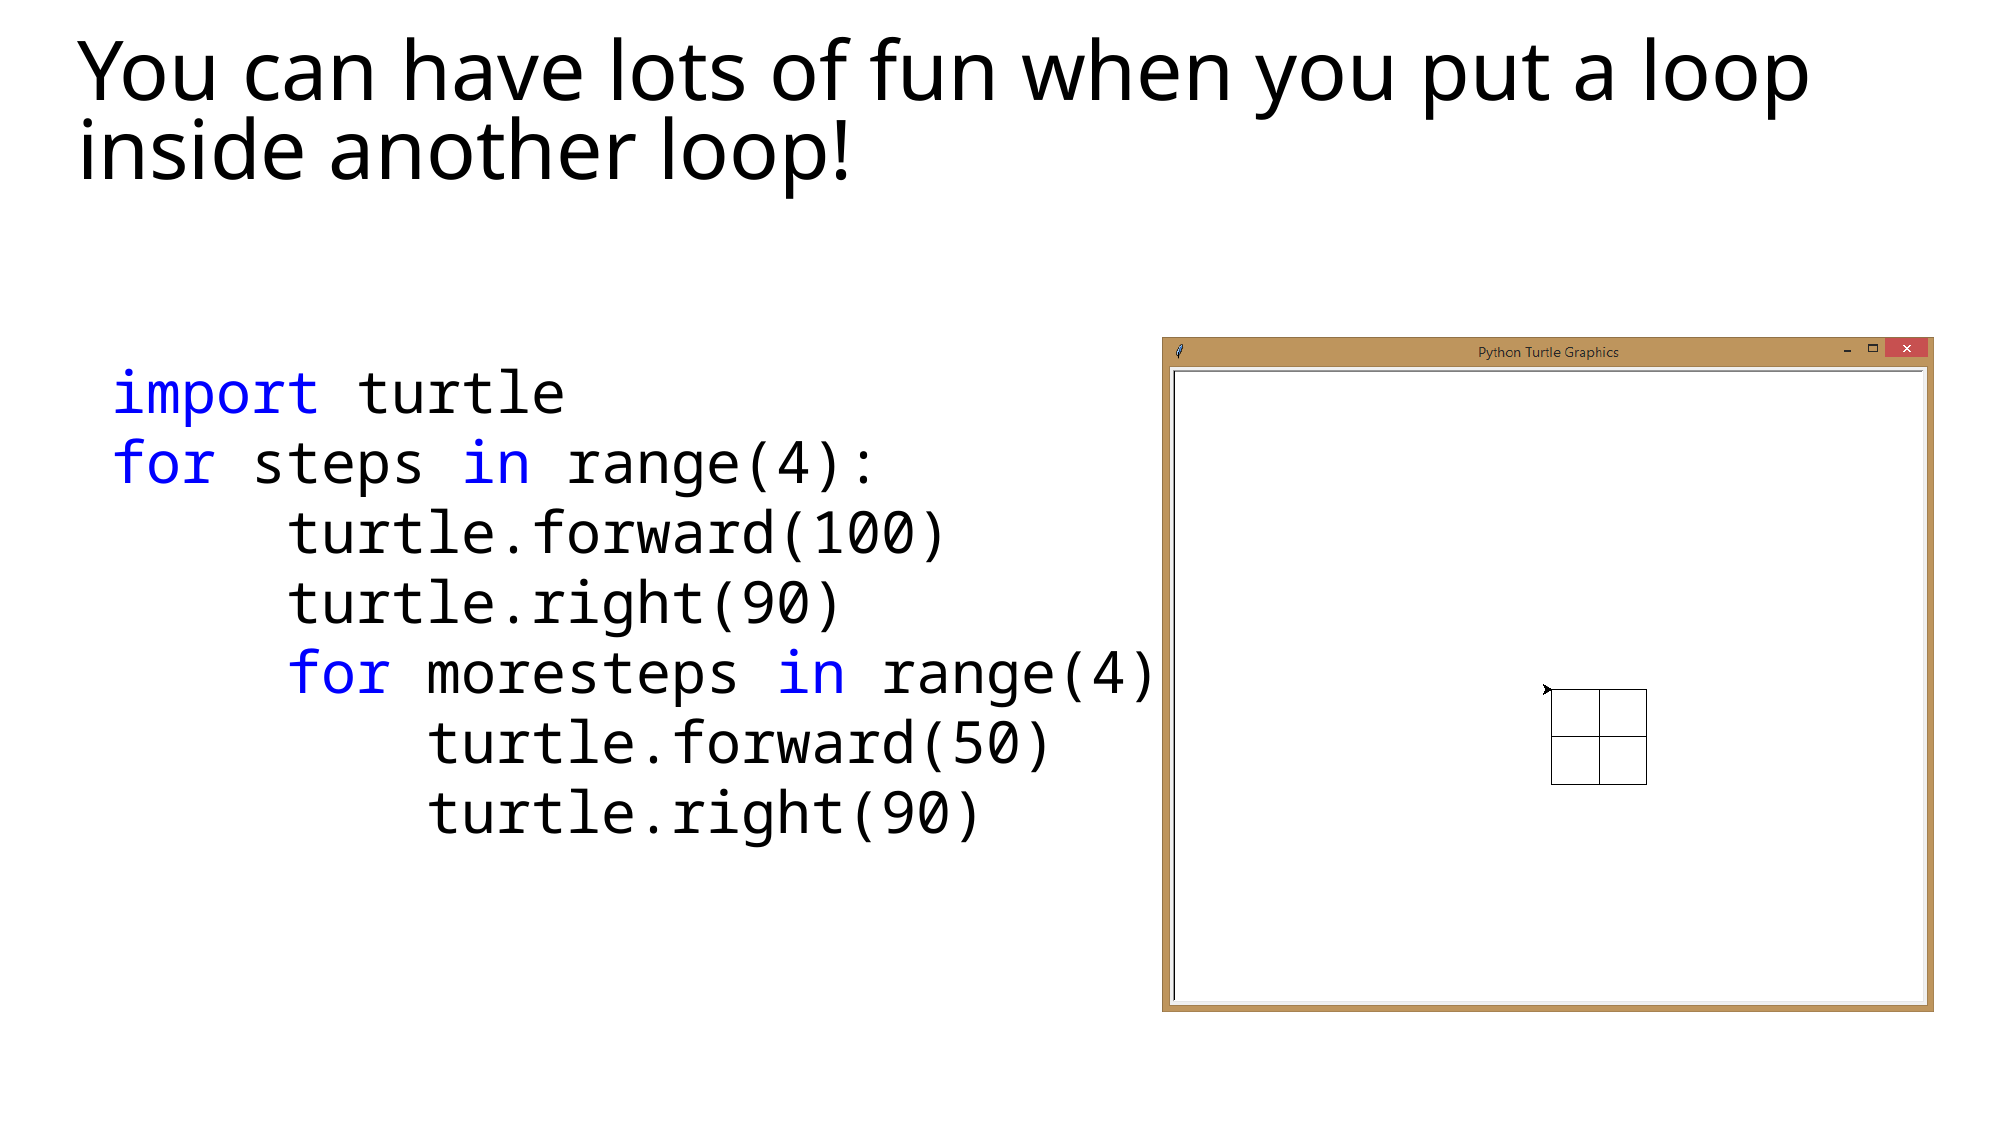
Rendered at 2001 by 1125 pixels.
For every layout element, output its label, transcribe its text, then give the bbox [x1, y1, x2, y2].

title You can have lots of fun when you put a loop inside another loop! [62, 29, 1953, 205]
text_box import turtle for steps in range(4): turtle.forward(100) turtle.right(90) for moresteps in range(4): turtle.forward(50) turtle.right(90) [96, 348, 1157, 853]
picture [1162, 337, 1935, 1013]
